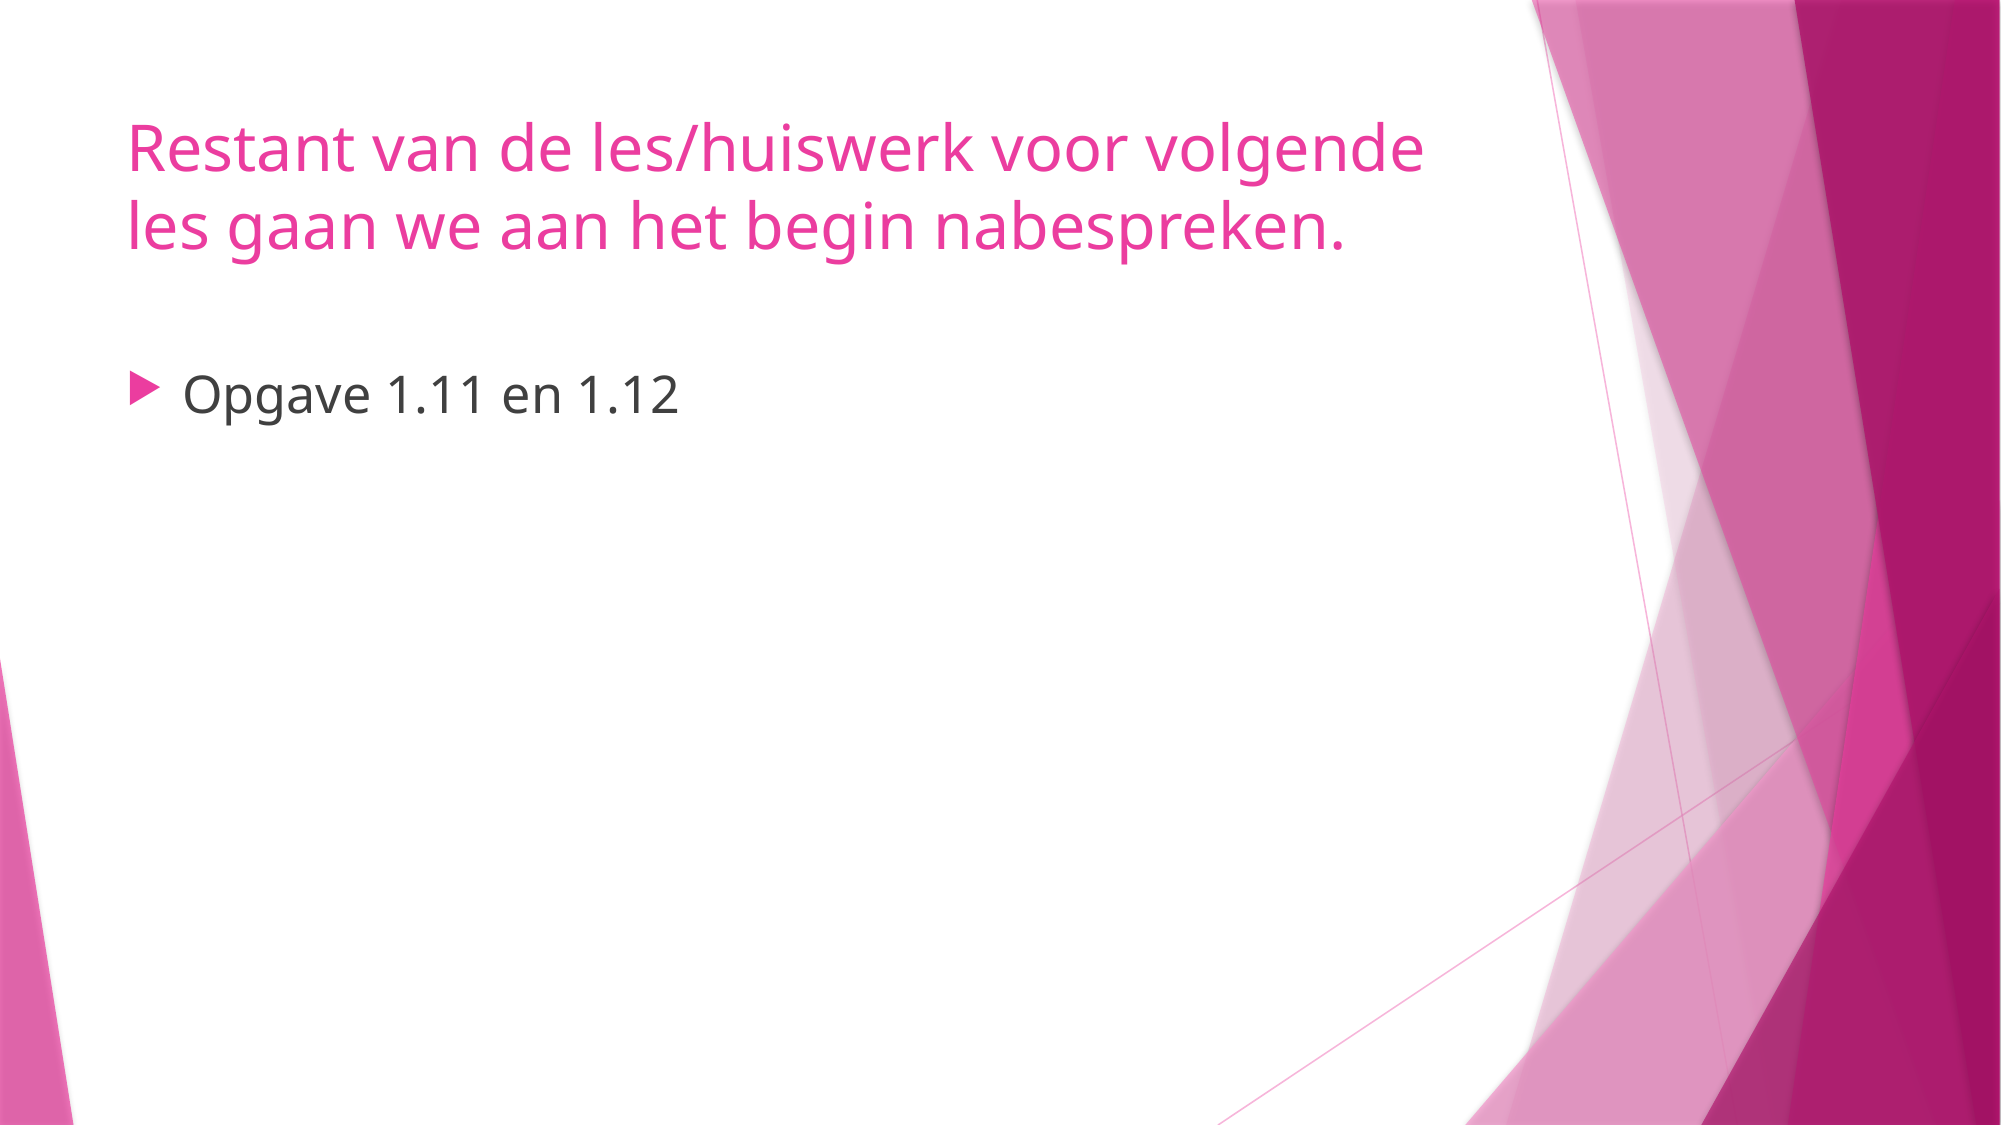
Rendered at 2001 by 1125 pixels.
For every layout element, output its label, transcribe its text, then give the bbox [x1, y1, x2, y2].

title Restant van de les/huiswerk voor volgende les gaan we aan het begin nabespreken. [111, 99, 1522, 317]
list Opgave 1.11 en 1.12 [111, 354, 1522, 992]
